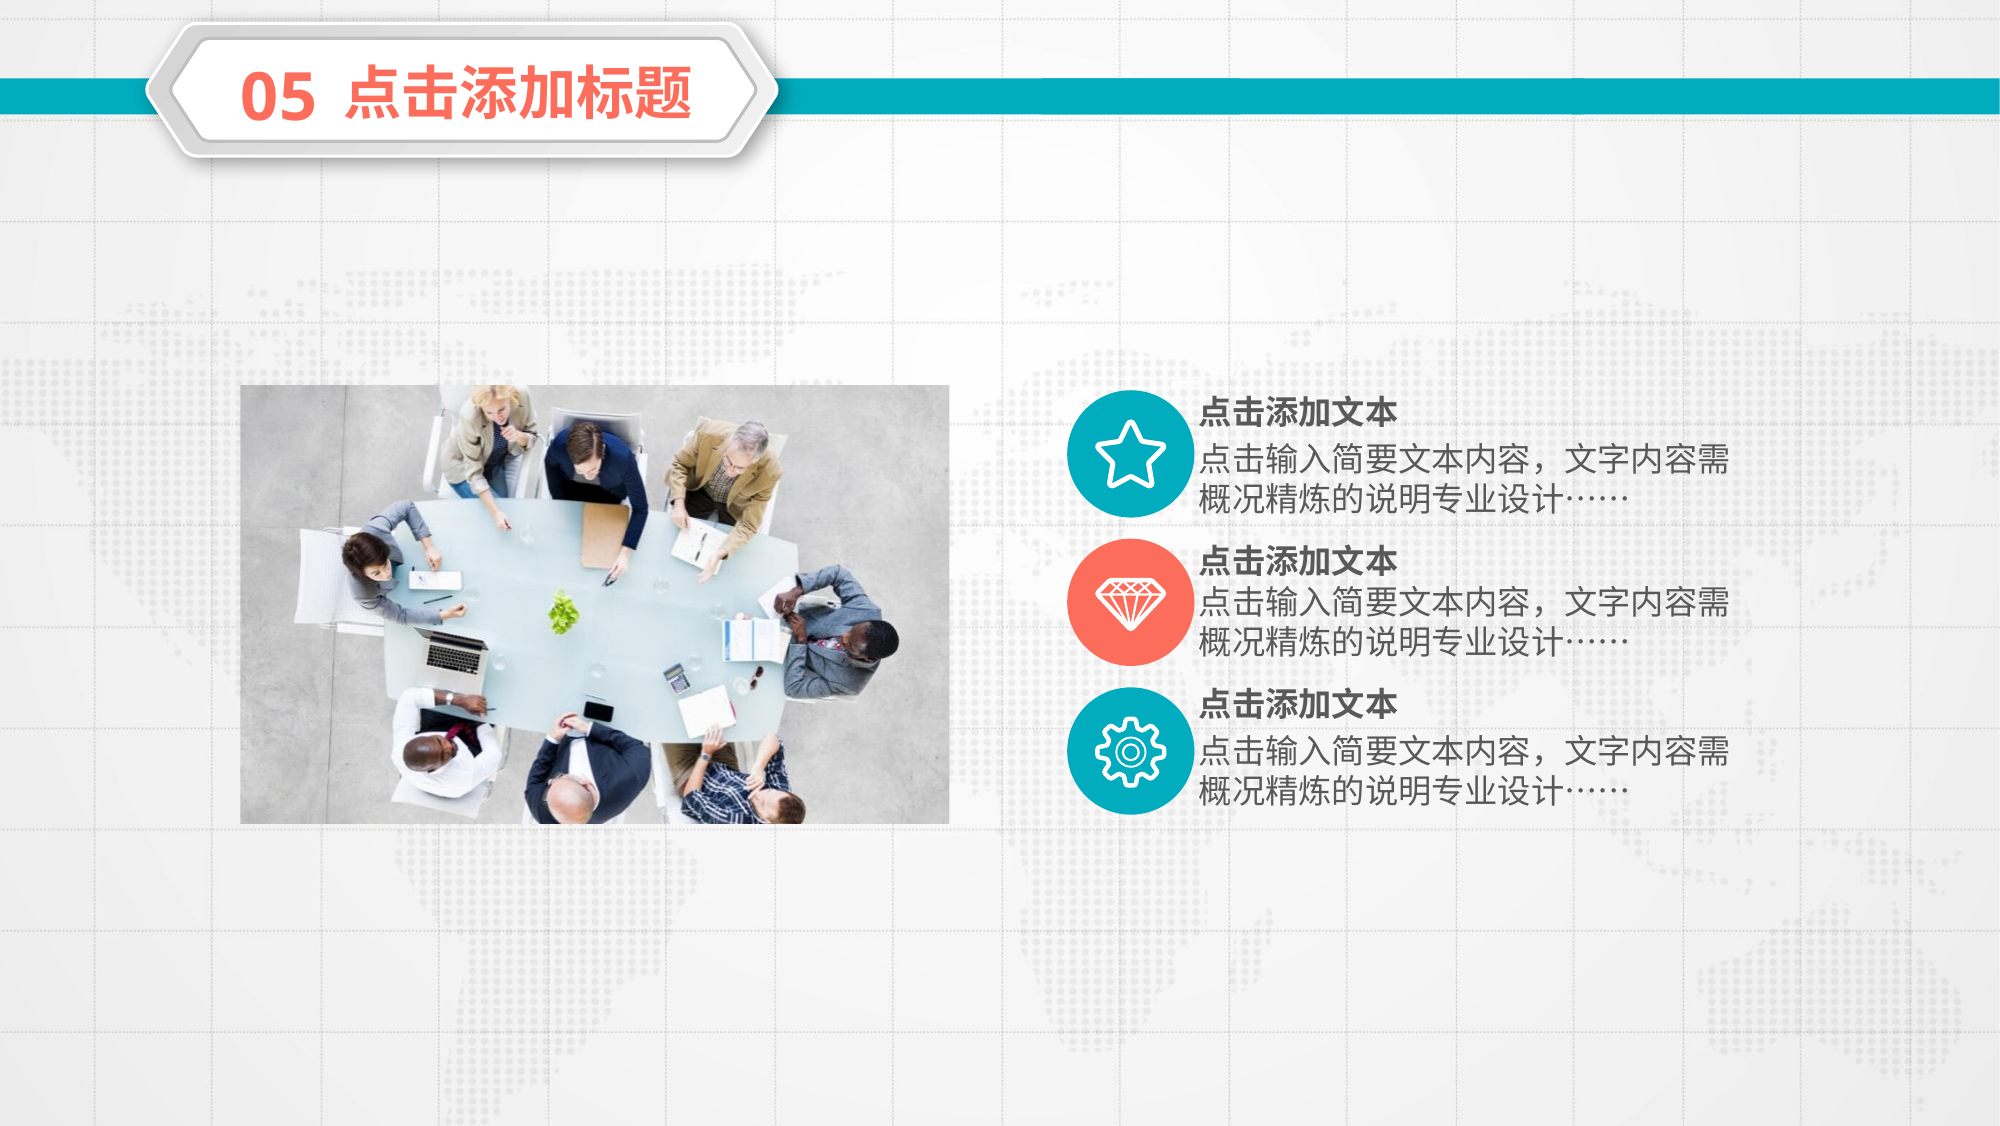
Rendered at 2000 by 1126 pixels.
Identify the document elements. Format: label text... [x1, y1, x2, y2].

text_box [1067, 390, 1195, 518]
text_box 点击添加文本 [1183, 383, 1473, 430]
text_box [0, 78, 145, 115]
text_box 点击添加文本 [1183, 676, 1473, 722]
picture [0, 115, 2000, 1126]
text_box 点击输入简要文本内容，文字内容需概况精炼的说明专业设计…… [1183, 430, 1778, 526]
text_box 点击添加标题 [328, 49, 1493, 180]
picture [0, 0, 2000, 78]
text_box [1067, 538, 1195, 666]
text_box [146, 23, 777, 157]
text_box 点击输入简要文本内容，文字内容需概况精炼的说明专业设计…… [1183, 722, 1778, 818]
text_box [1067, 687, 1195, 815]
text_box 点击添加文本 [1183, 533, 1473, 573]
text_box [1493, 78, 1571, 115]
text_box [239, 384, 951, 825]
text_box 点击输入简要文本内容，文字内容需概况精炼的说明专业设计…… [1183, 573, 1778, 669]
text_box [1571, 78, 2000, 115]
